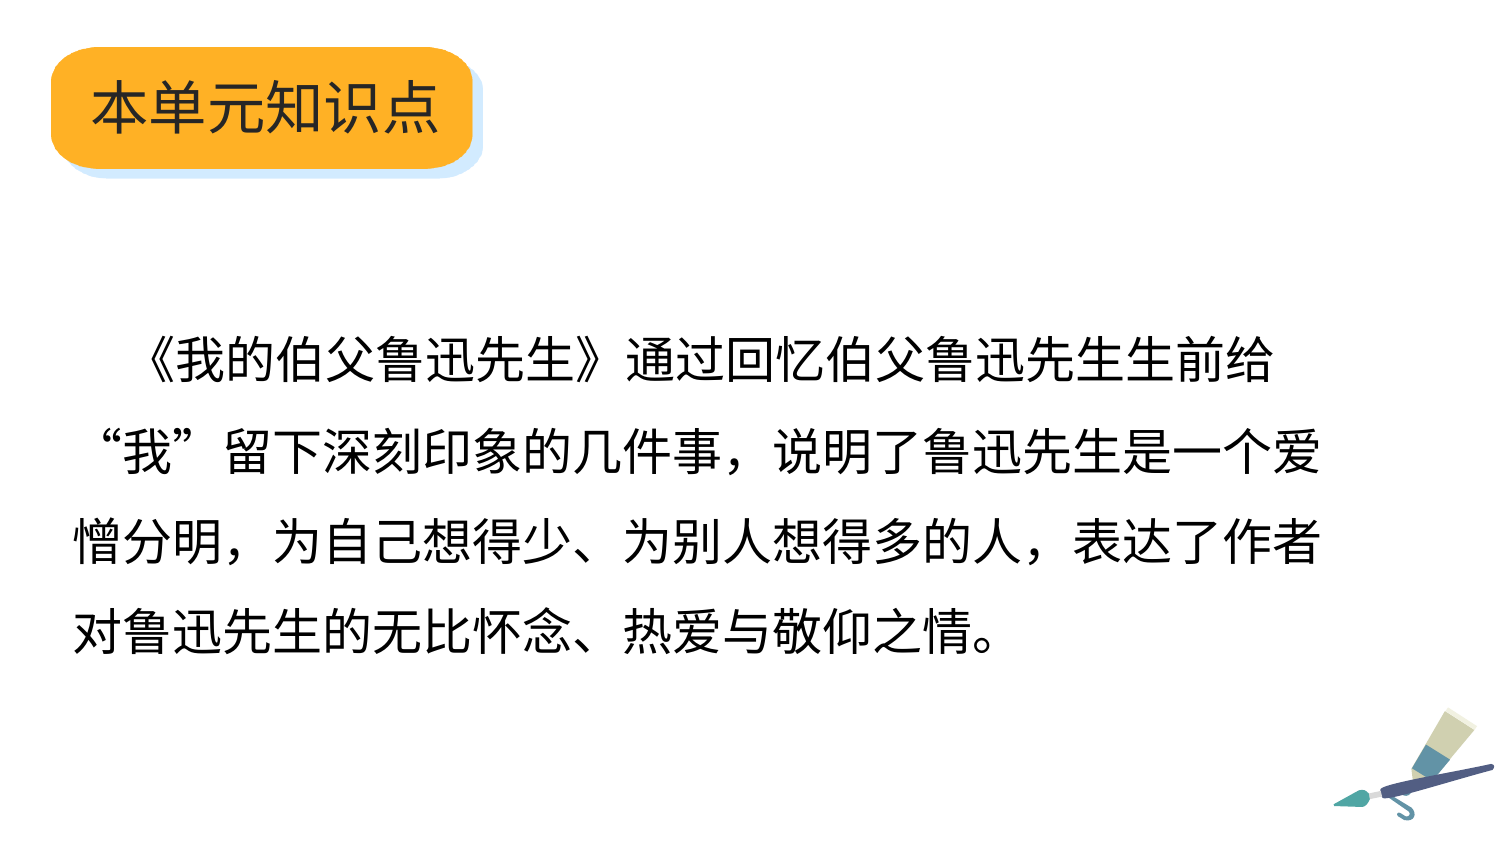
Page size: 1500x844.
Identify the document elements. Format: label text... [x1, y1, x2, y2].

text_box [1358, 708, 1481, 844]
picture [51, 47, 483, 179]
text_box 《我的伯父鲁迅先生》通过回忆伯父鲁迅先生生前给“我”留下深刻印象的几件事，说明了鲁迅先生是一个爱憎分明，为自己想得少、为别人想得多的人，表达了作者对鲁迅先生的无比怀念、热爱与敬仰之情。 [60, 279, 1367, 666]
